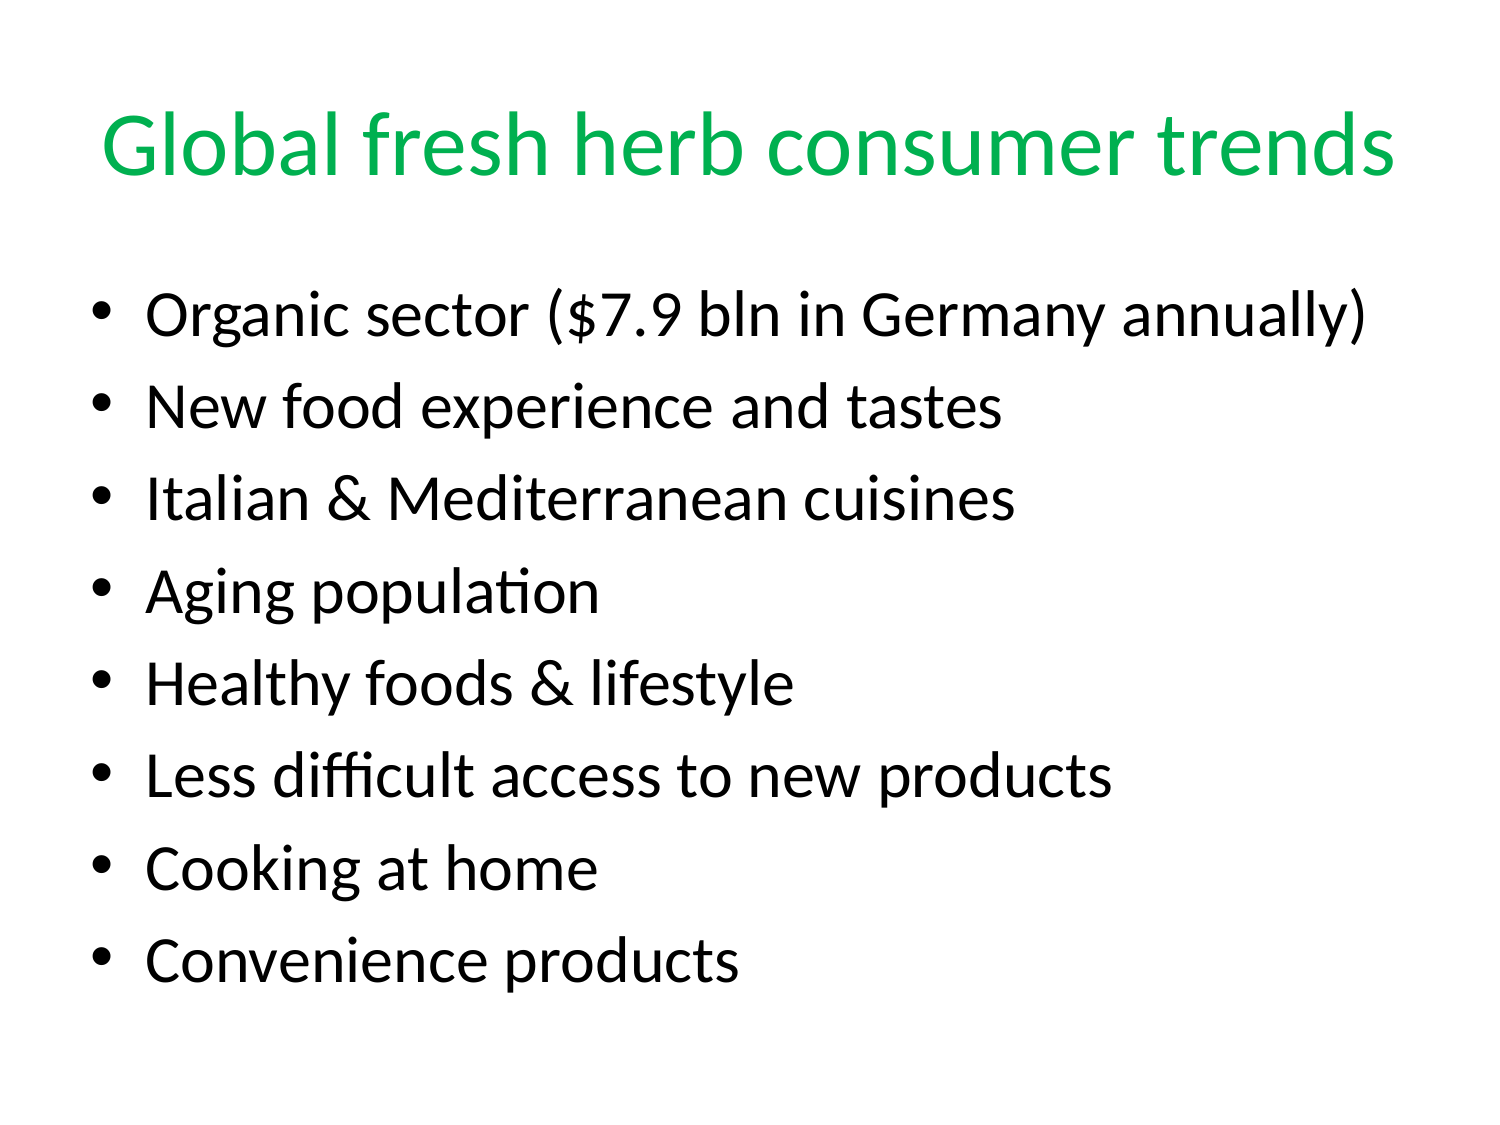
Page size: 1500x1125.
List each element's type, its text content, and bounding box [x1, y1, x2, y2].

list Organic sector ($7.9 bln in Germany annually) New food experience and tastes Italian & Mediterranean cuisines Aging population Healthy foods & lifestyle Less difficult access to new products Cooking at home Convenience products [75, 262, 1425, 1005]
title Global fresh herb consumer trends [75, 45, 1425, 233]
